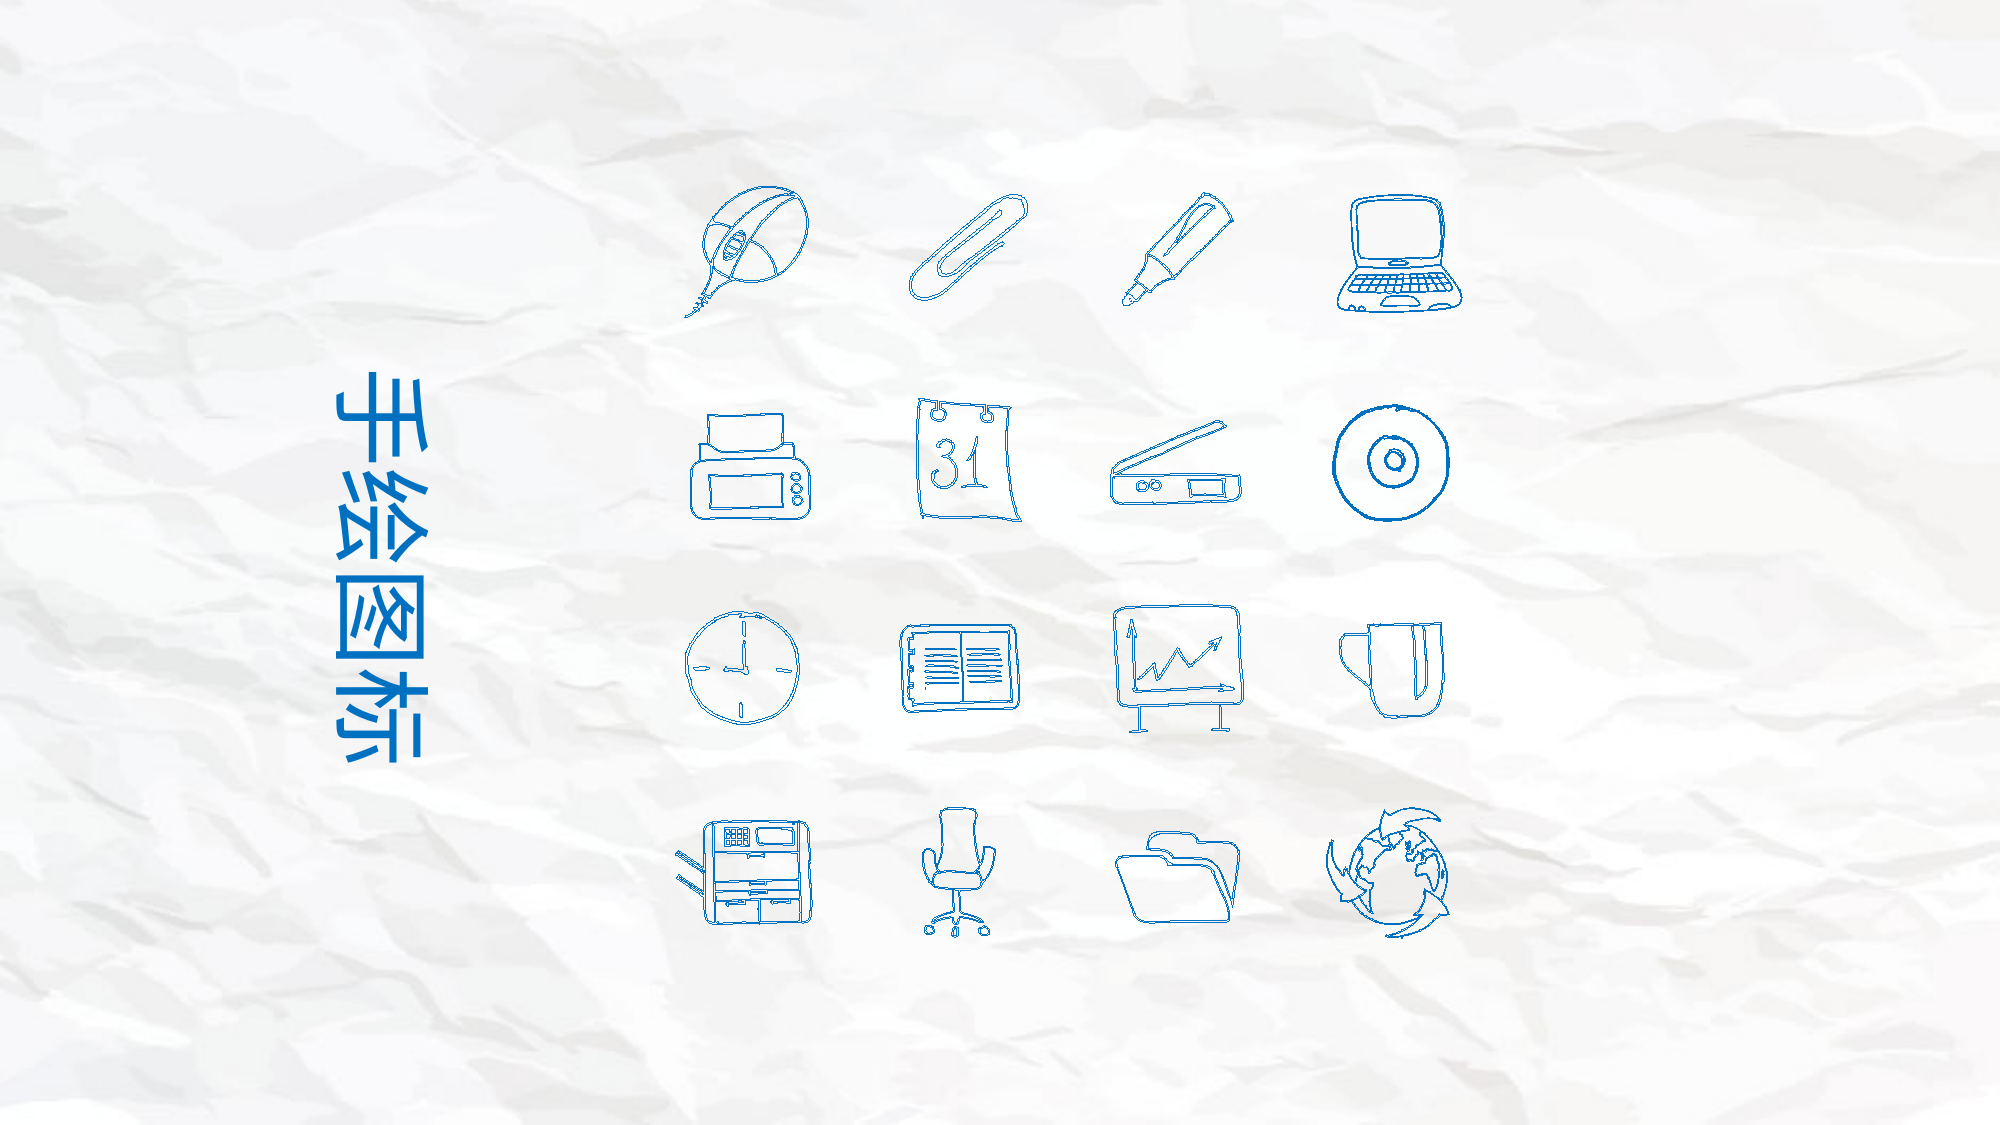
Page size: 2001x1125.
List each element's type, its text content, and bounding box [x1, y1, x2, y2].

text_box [1109, 420, 1242, 505]
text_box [684, 186, 811, 318]
text_box [909, 194, 1028, 301]
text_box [684, 611, 800, 725]
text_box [1333, 192, 1465, 313]
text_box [1332, 404, 1450, 522]
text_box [921, 807, 996, 938]
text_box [915, 398, 1022, 522]
picture [0, 0, 2000, 1125]
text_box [1325, 807, 1450, 938]
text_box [690, 413, 812, 520]
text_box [675, 820, 813, 925]
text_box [896, 623, 1021, 715]
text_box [1114, 827, 1240, 924]
text_box 手绘图标 [300, 352, 453, 772]
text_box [1112, 604, 1244, 733]
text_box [1119, 192, 1234, 308]
text_box [1339, 622, 1445, 719]
